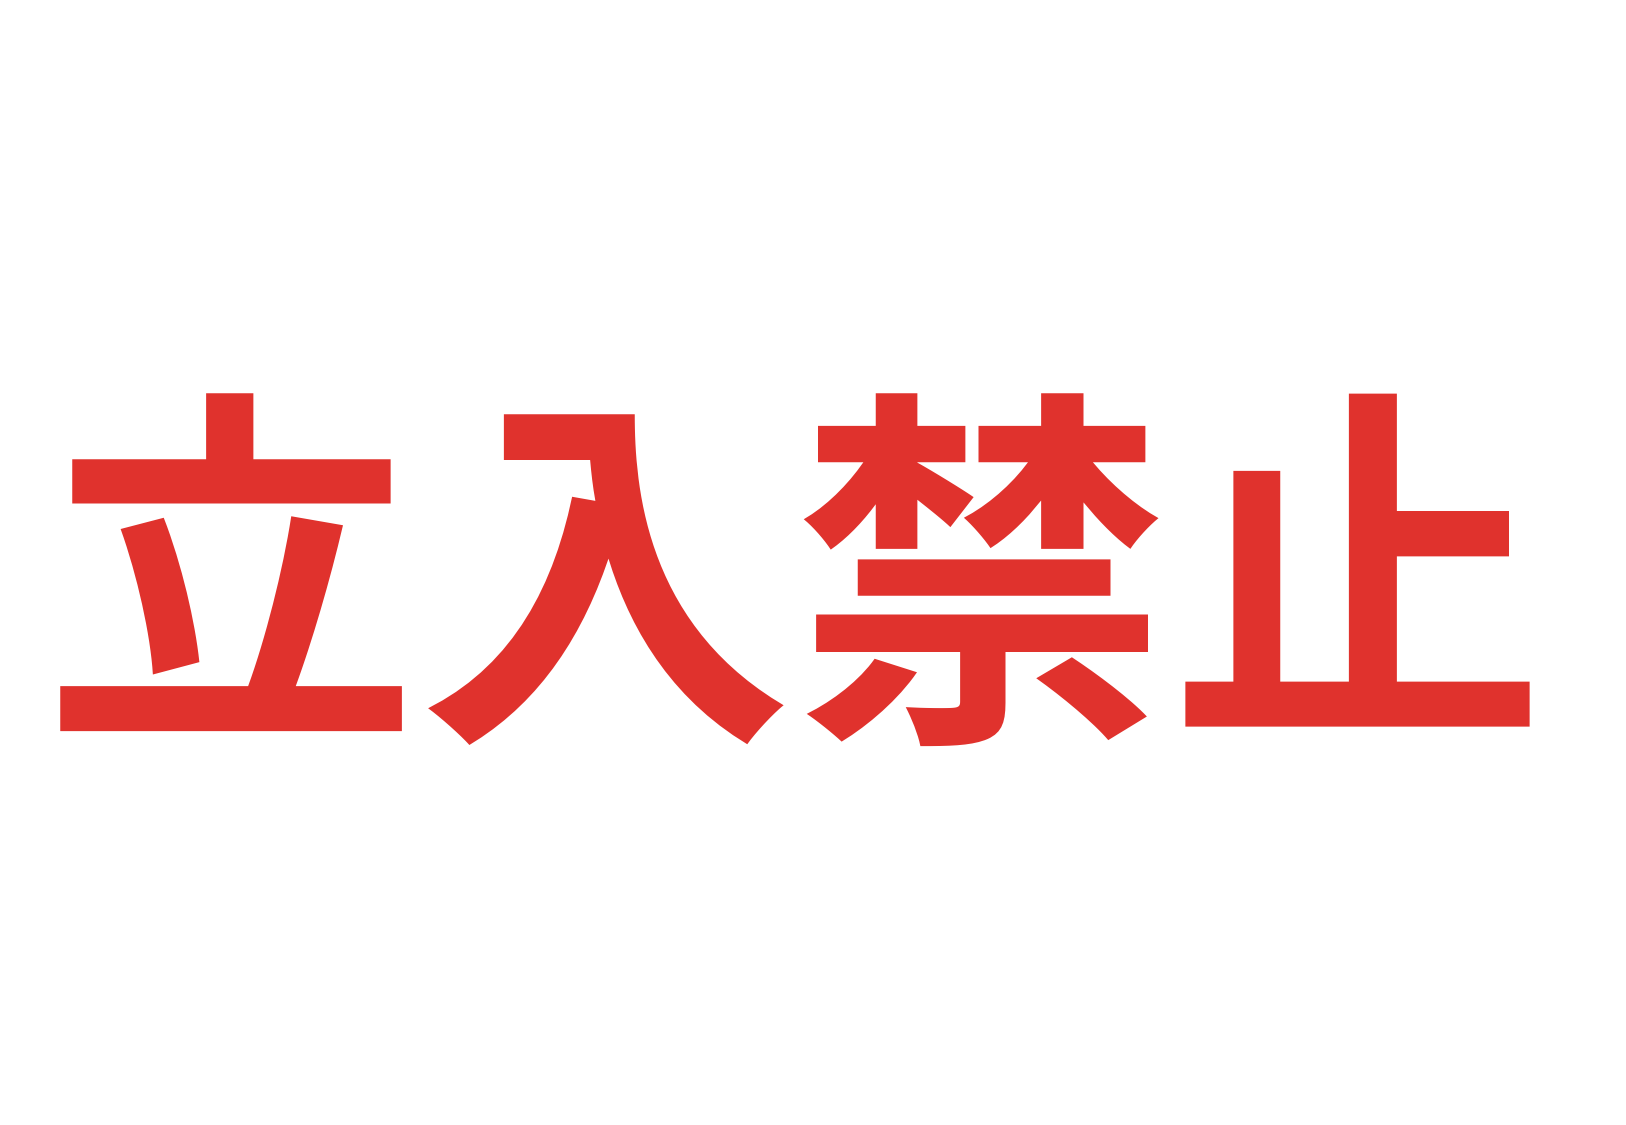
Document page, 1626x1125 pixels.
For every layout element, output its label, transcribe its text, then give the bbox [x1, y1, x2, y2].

text_box 立入禁止 [21, 330, 1569, 796]
